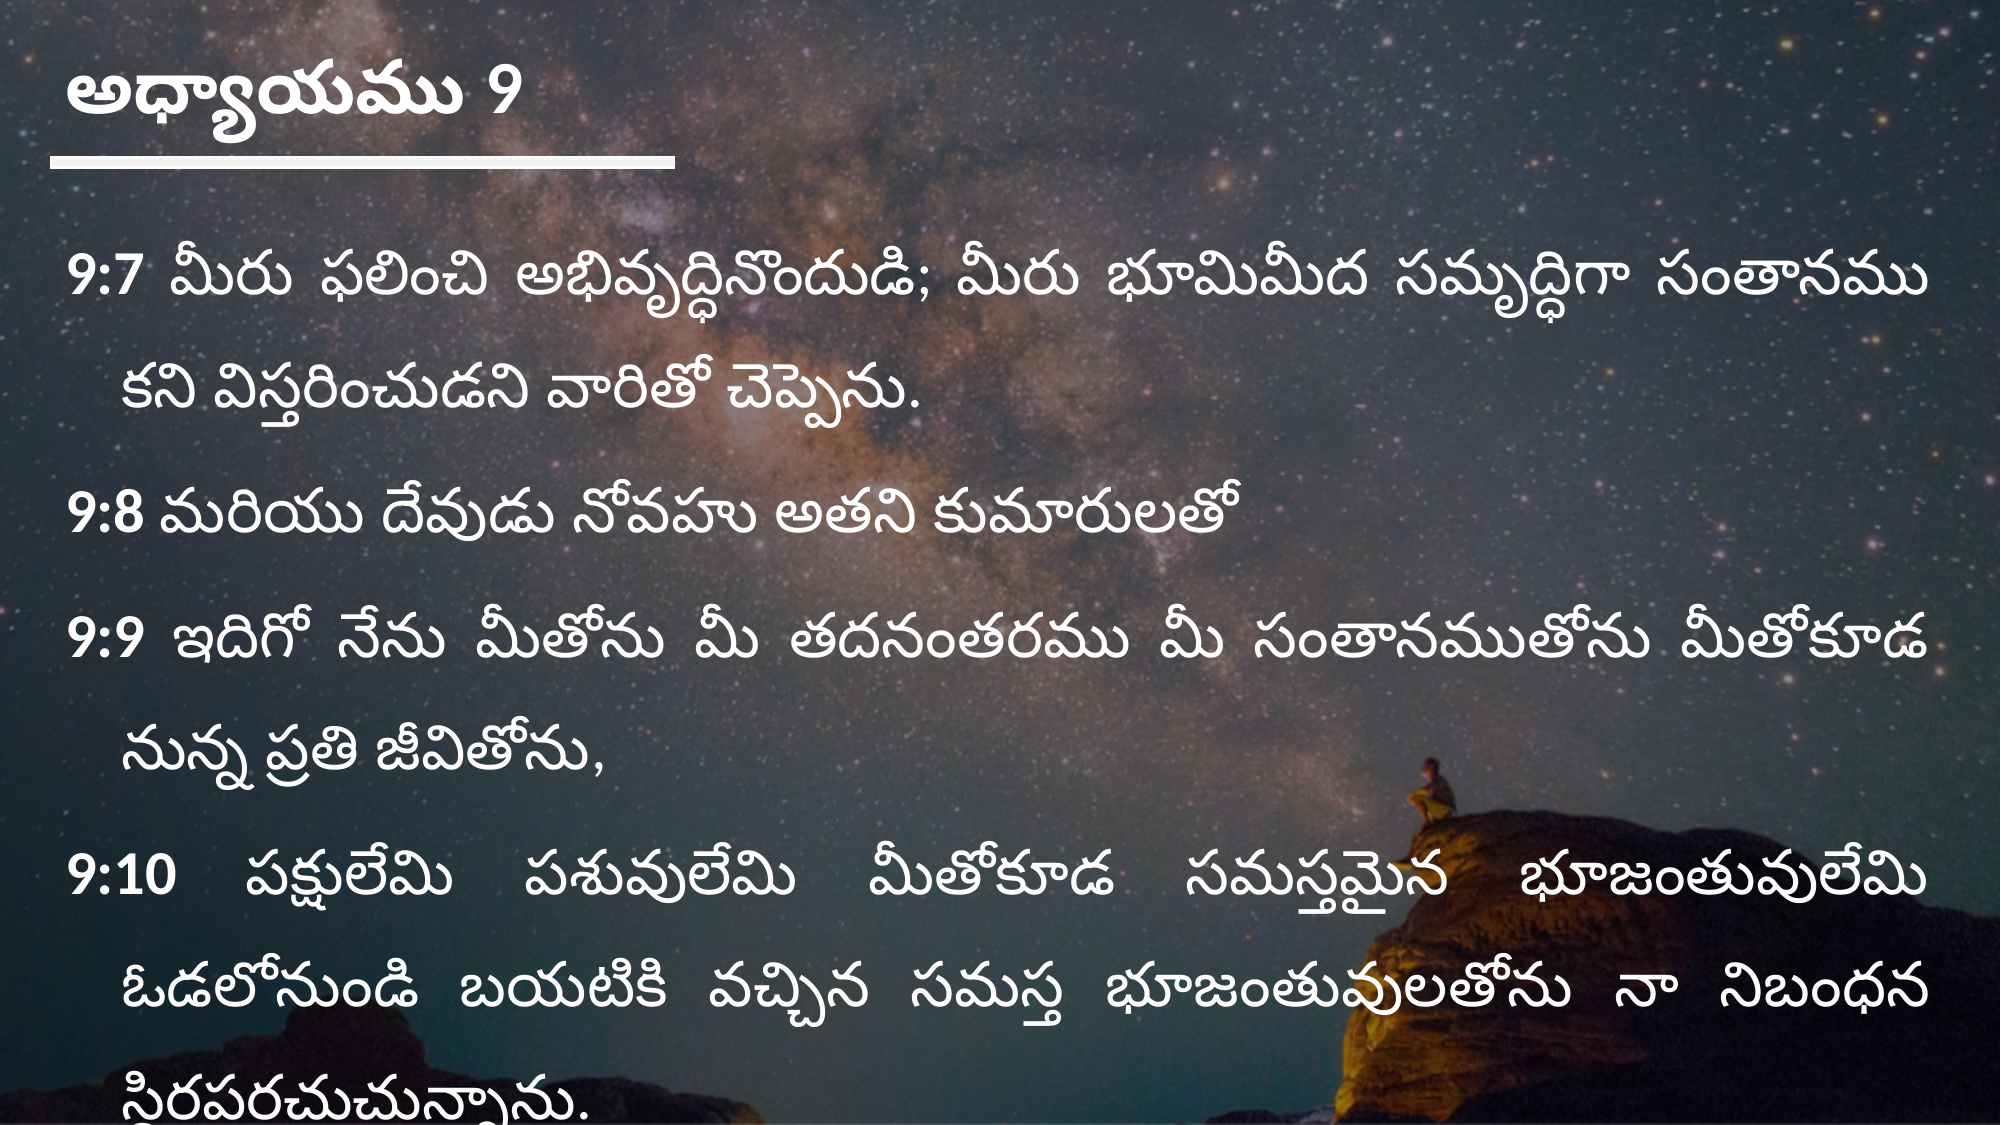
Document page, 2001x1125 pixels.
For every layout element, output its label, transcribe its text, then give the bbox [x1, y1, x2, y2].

picture [0, 0, 2000, 1125]
title అధ్యాయము 9 [50, 0, 1925, 167]
list 9:7 మీరు ఫలించి అభివృద్ధినొందుడి; మీరు భూమిమీద సమృద్ధిగా సంతానము కని విస్తరించుడని వారితో చెప్పెను. 9:8 మరియు దేవుడు నోవహు అతని కుమారులతో 9:9 ఇదిగో నేను మీతోను మీ తదనంతరము మీ సంతానముతోను మీతోకూడ నున్న ప్రతి జీవితోను, 9:10 పక్షులేమి పశువులేమి మీతోకూడ సమస్తమైన భూజంతువులేమి ఓడలోనుండి బయటికి వచ్చిన సమస్త భూజంతువులతోను నా నిబంధన స్థిరపరచుచున్నాను. [50, 187, 1946, 1063]
